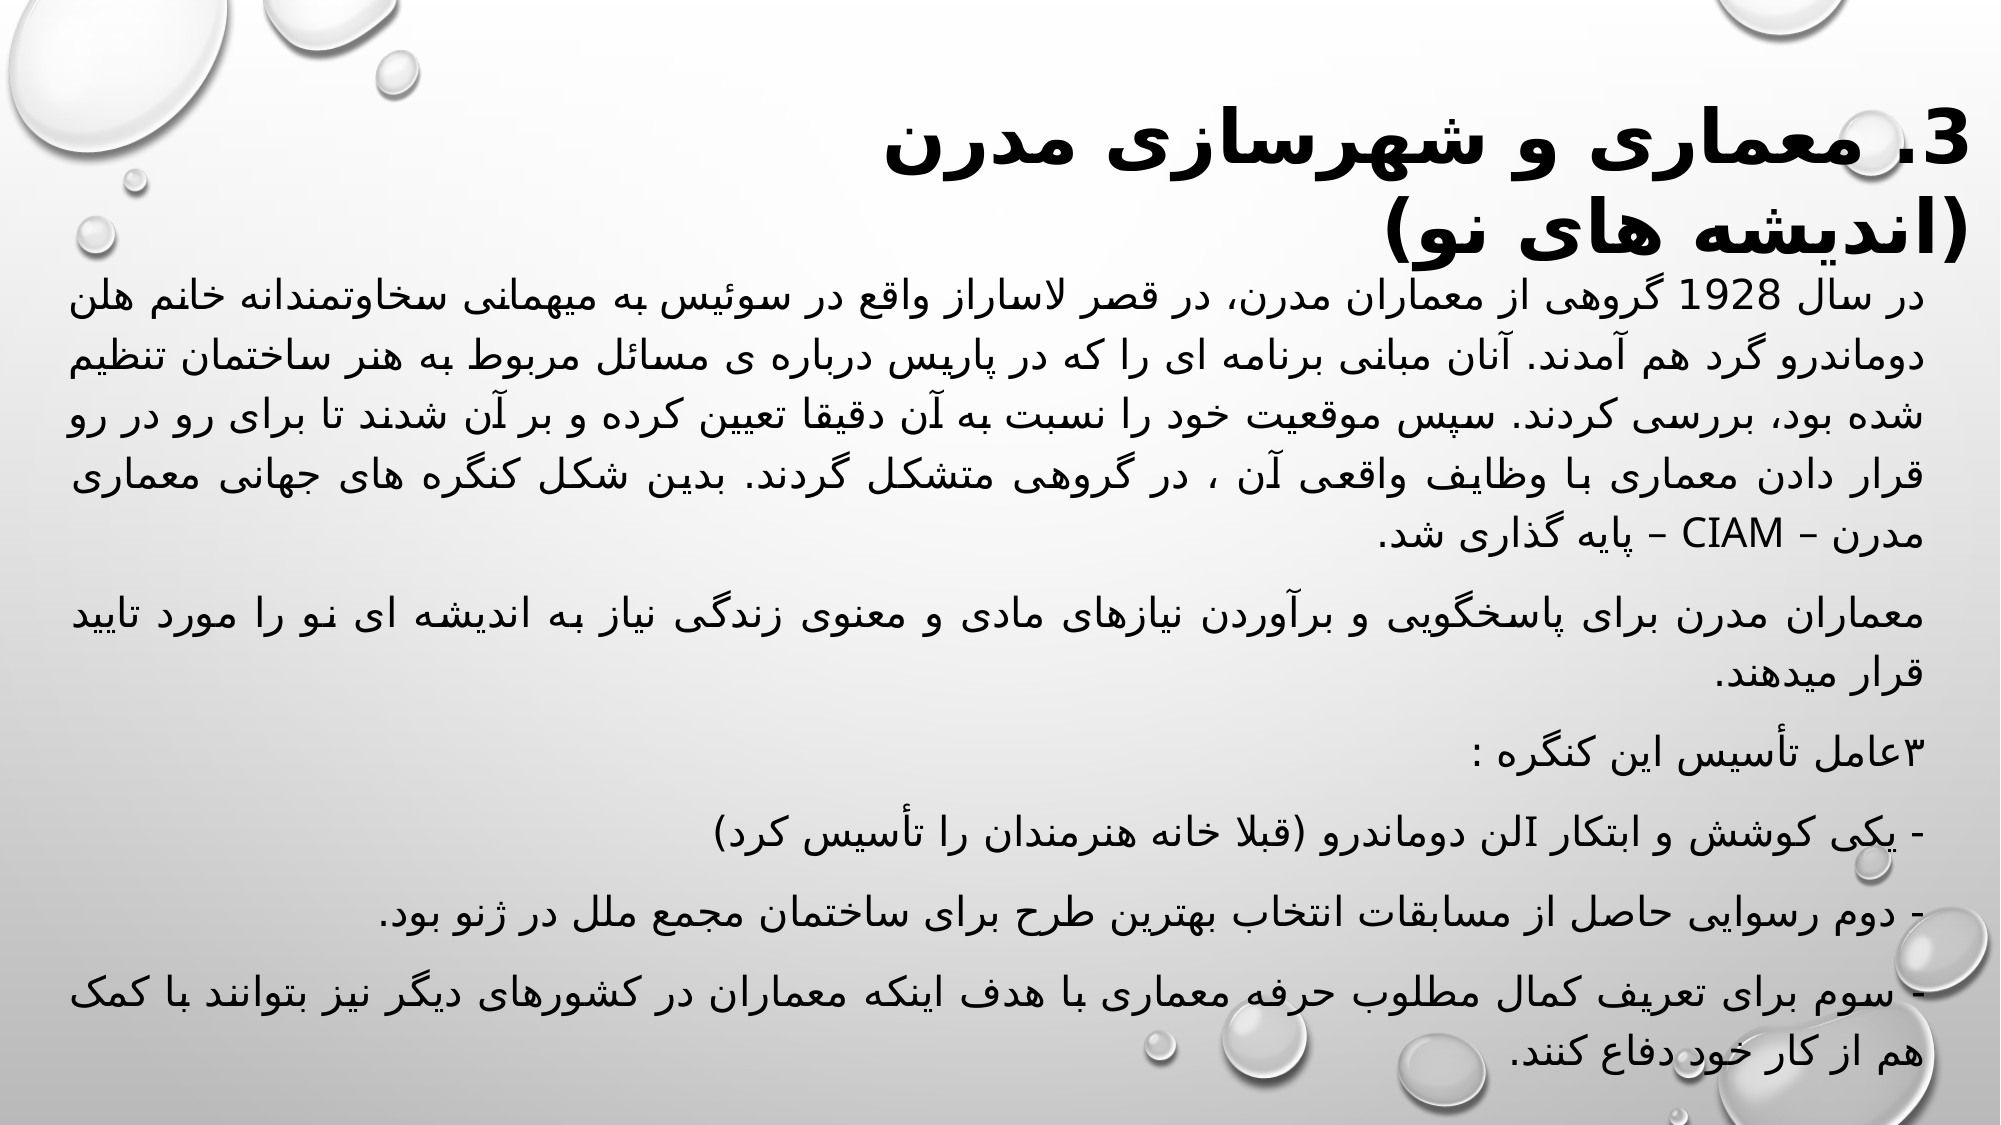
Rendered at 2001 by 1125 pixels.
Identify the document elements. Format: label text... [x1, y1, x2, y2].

picture [0, 0, 2000, 1125]
text_box 3. معماری و شهرسازی مدرن (اندیشه های نو) [717, 80, 1989, 276]
list در سال 1928 گروهی از معماران مدرن، در قصر لاساراز واقع در سوئیس به میهمانی سخاوتمندانه خانم هلن دوماندرو گرد هم آمدند. آنان مبانی برنامه ای را که در پاریس درباره ی مسائل مربوط به هنر ساختمان تنظیم شده بود، بررسی کردند. سپس موقعیت خود را نسبت به آن دقیقا تعیین کرده و بر آن شدند تا برای رو در رو قرار دادن معماری با وظایف واقعی آن ، در گروهی متشکل گردند. بدین شکل کنگره های جهانی معماری مدرن – CIAM – پایه گذاری شد. معماران مدرن برای پاسخگویی و برآوردن نیازهای مادی و معنوی زندگی نیاز به اندیشه ای نو را مورد تایید قرار میدهند. ۳عامل تأسیس این کنگره : - یکی کوشش و ابتکار Iلن دوماندرو (قبلا خانه هنرمندان را تأسیس کرد) - دوم رسوایی حاصل از مسابقات انتخاب بهترین طرح برای ساختمان مجمع ملل در ژنو بود. - سوم برای تعریف کمال مطلوب حرفه معماری با هدف اینکه معماران در کشورهای دیگر نیز بتوانند با کمک هم از کار خود دفاع کنند. [53, 251, 1941, 1087]
